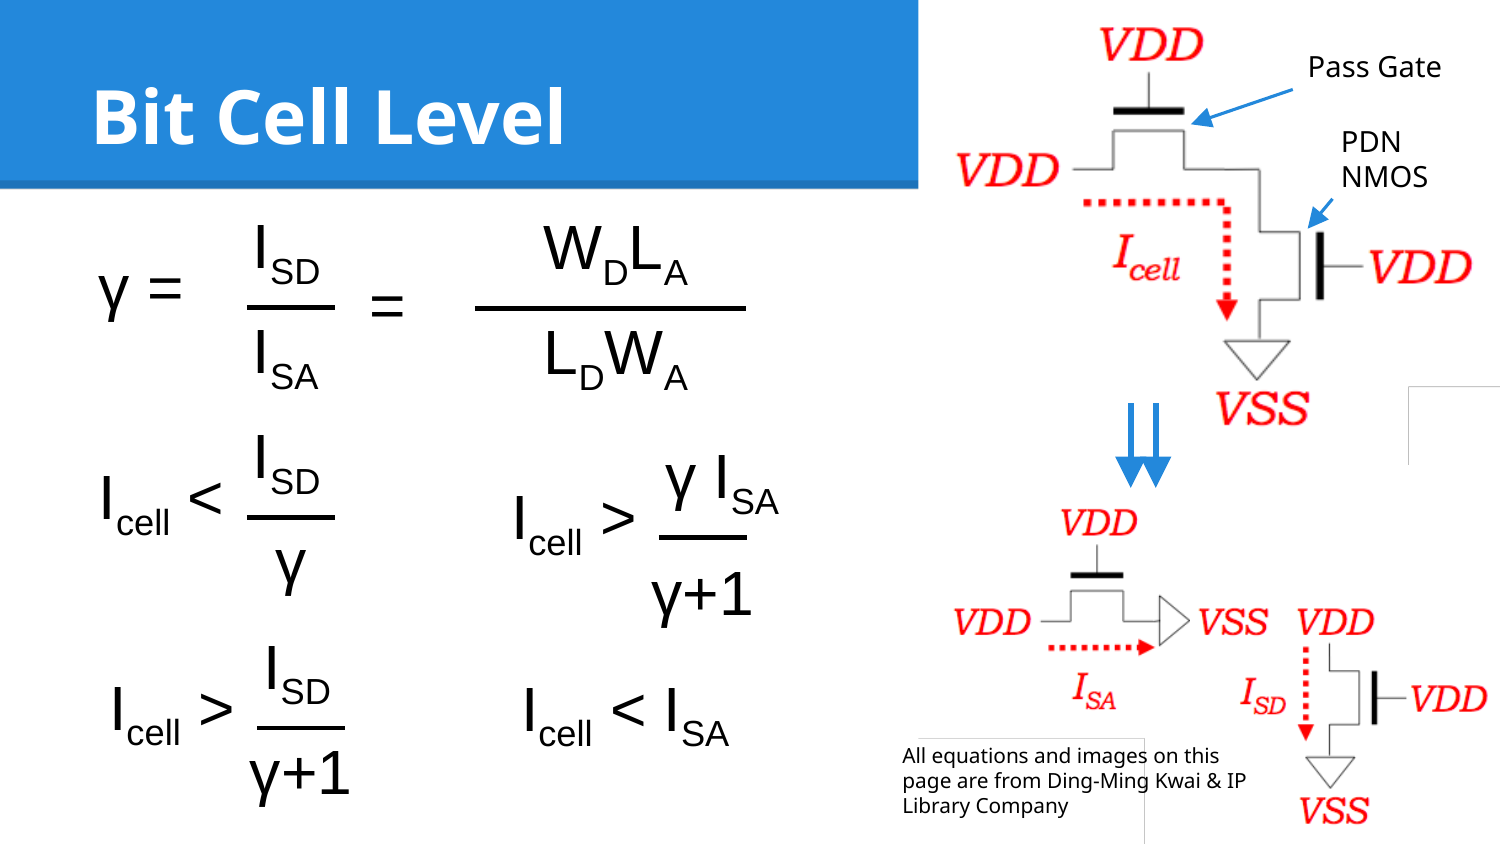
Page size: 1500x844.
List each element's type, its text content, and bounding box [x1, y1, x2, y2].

list Icell > [464, 462, 659, 613]
list Icell < ISA [474, 653, 746, 805]
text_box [1307, 198, 1333, 229]
text_box ISD [248, 611, 355, 700]
text_box ISD [237, 191, 344, 280]
text_box [918, 489, 1500, 844]
text_box All equations and images on this page are from Ding-Ming Kwai & IP Library Company [887, 727, 1273, 831]
title Bit Cell Level [75, 33, 918, 175]
text_box ISA [237, 296, 344, 385]
text_box γ [237, 506, 344, 595]
text_box WDLA [423, 192, 809, 281]
text_box γ+1 [220, 716, 383, 805]
text_box [918, 0, 1500, 465]
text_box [1190, 89, 1293, 125]
list γ = [52, 232, 247, 383]
list Icell > [63, 652, 258, 804]
text_box γ ISA [650, 421, 825, 510]
text_box γ+1 [622, 537, 784, 626]
text_box ISD [237, 401, 344, 490]
text_box LDWA [423, 297, 809, 386]
text_box = [354, 250, 424, 328]
text_box PDN NMOS [1325, 108, 1500, 184]
text_box Pass Gate [1292, 33, 1467, 109]
list Icell < [52, 442, 247, 594]
